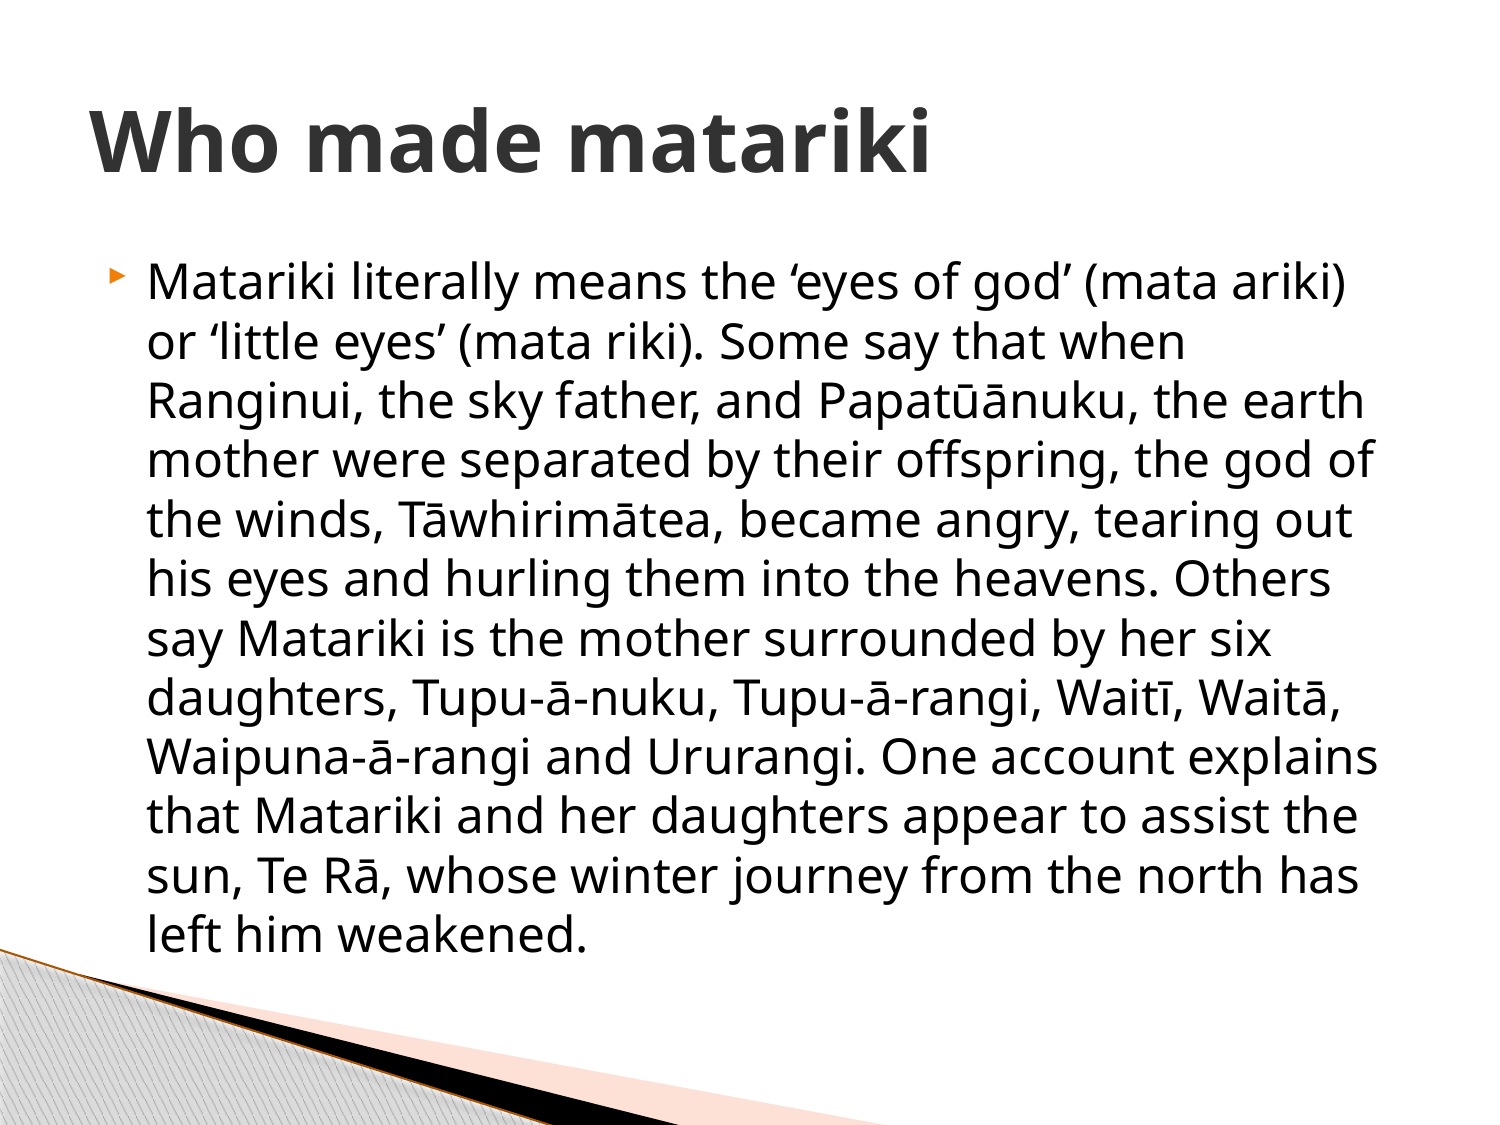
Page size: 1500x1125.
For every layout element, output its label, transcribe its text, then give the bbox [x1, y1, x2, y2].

list Matariki literally means the ‘eyes of god’ (mata ariki) or ‘little eyes’ (mata riki). Some say that when Ranginui, the sky father, and Papatūānuku, the earth mother were separated by their offspring, the god of the winds, Tāwhirimātea, became angry, tearing out his eyes and hurling them into the heavens. Others say Matariki is the mother surrounded by her six daughters, Tupu-ā-nuku, Tupu-ā-rangi, Waitī, Waitā, Waipuna-ā-rangi and Ururangi. One account explains that Matariki and her daughters appear to assist the sun, Te Rā, whose winter journey from the north has left him weakened. [75, 243, 1425, 986]
title Who made matariki [75, 45, 1425, 233]
